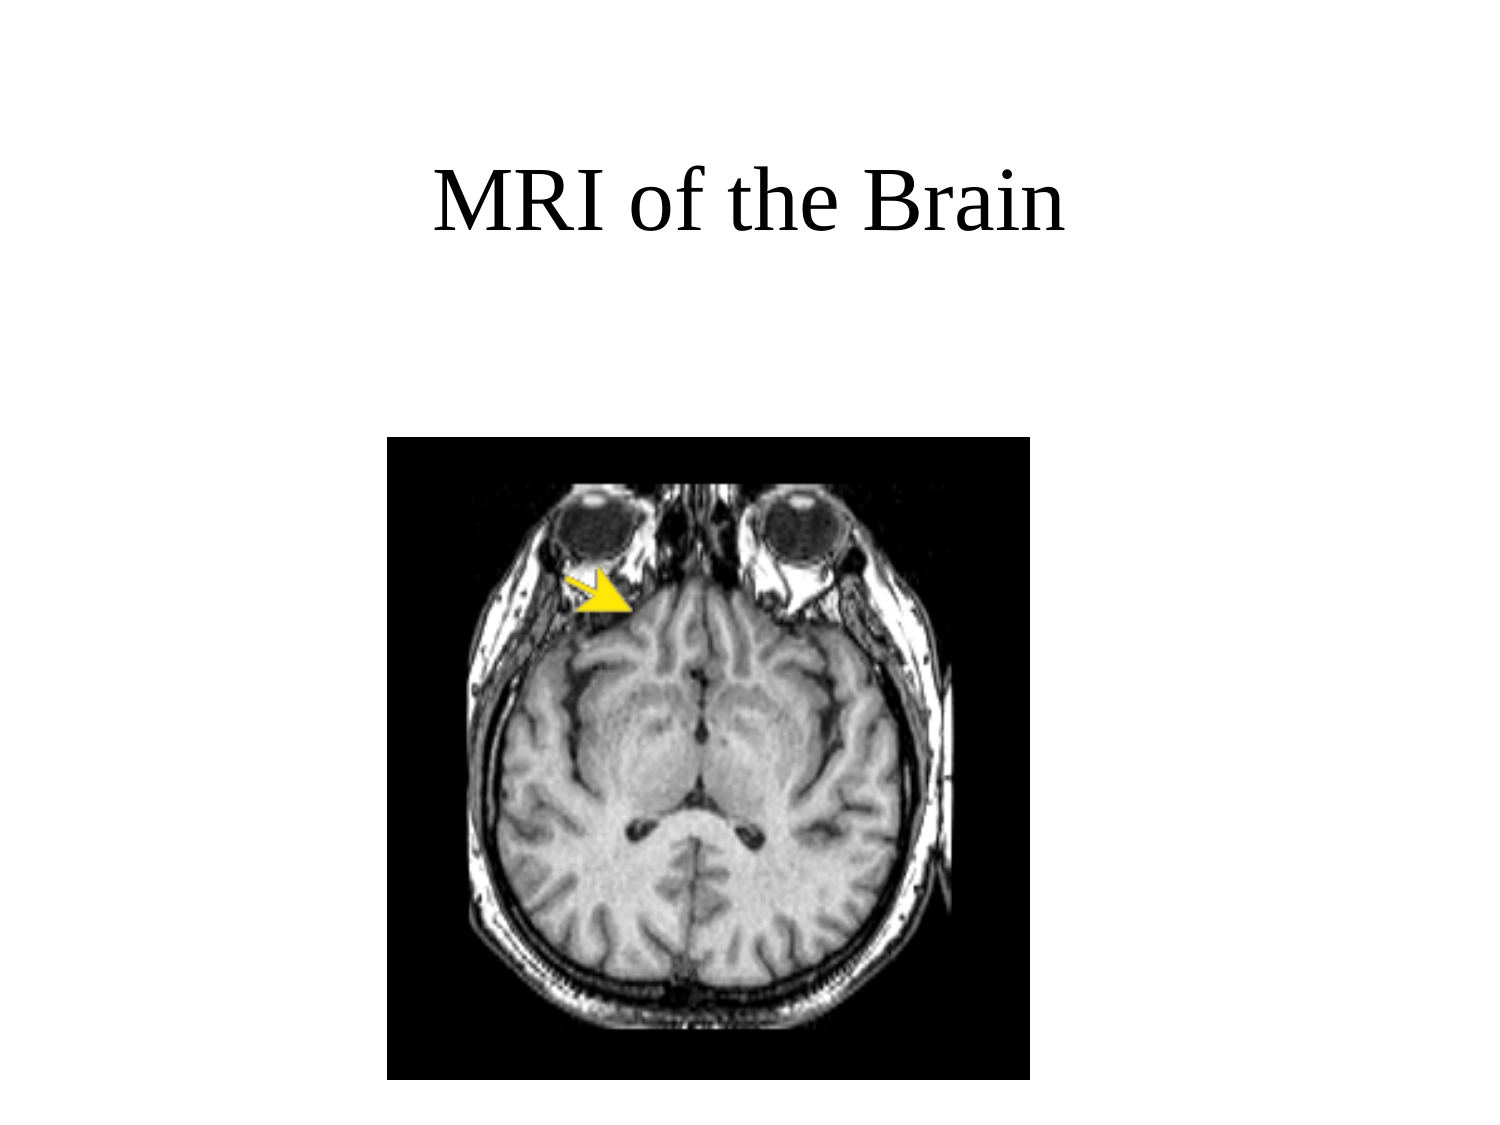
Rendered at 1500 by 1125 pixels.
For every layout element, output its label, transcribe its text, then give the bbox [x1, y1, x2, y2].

picture [387, 437, 1031, 1081]
title MRI of the Brain [112, 99, 1388, 288]
